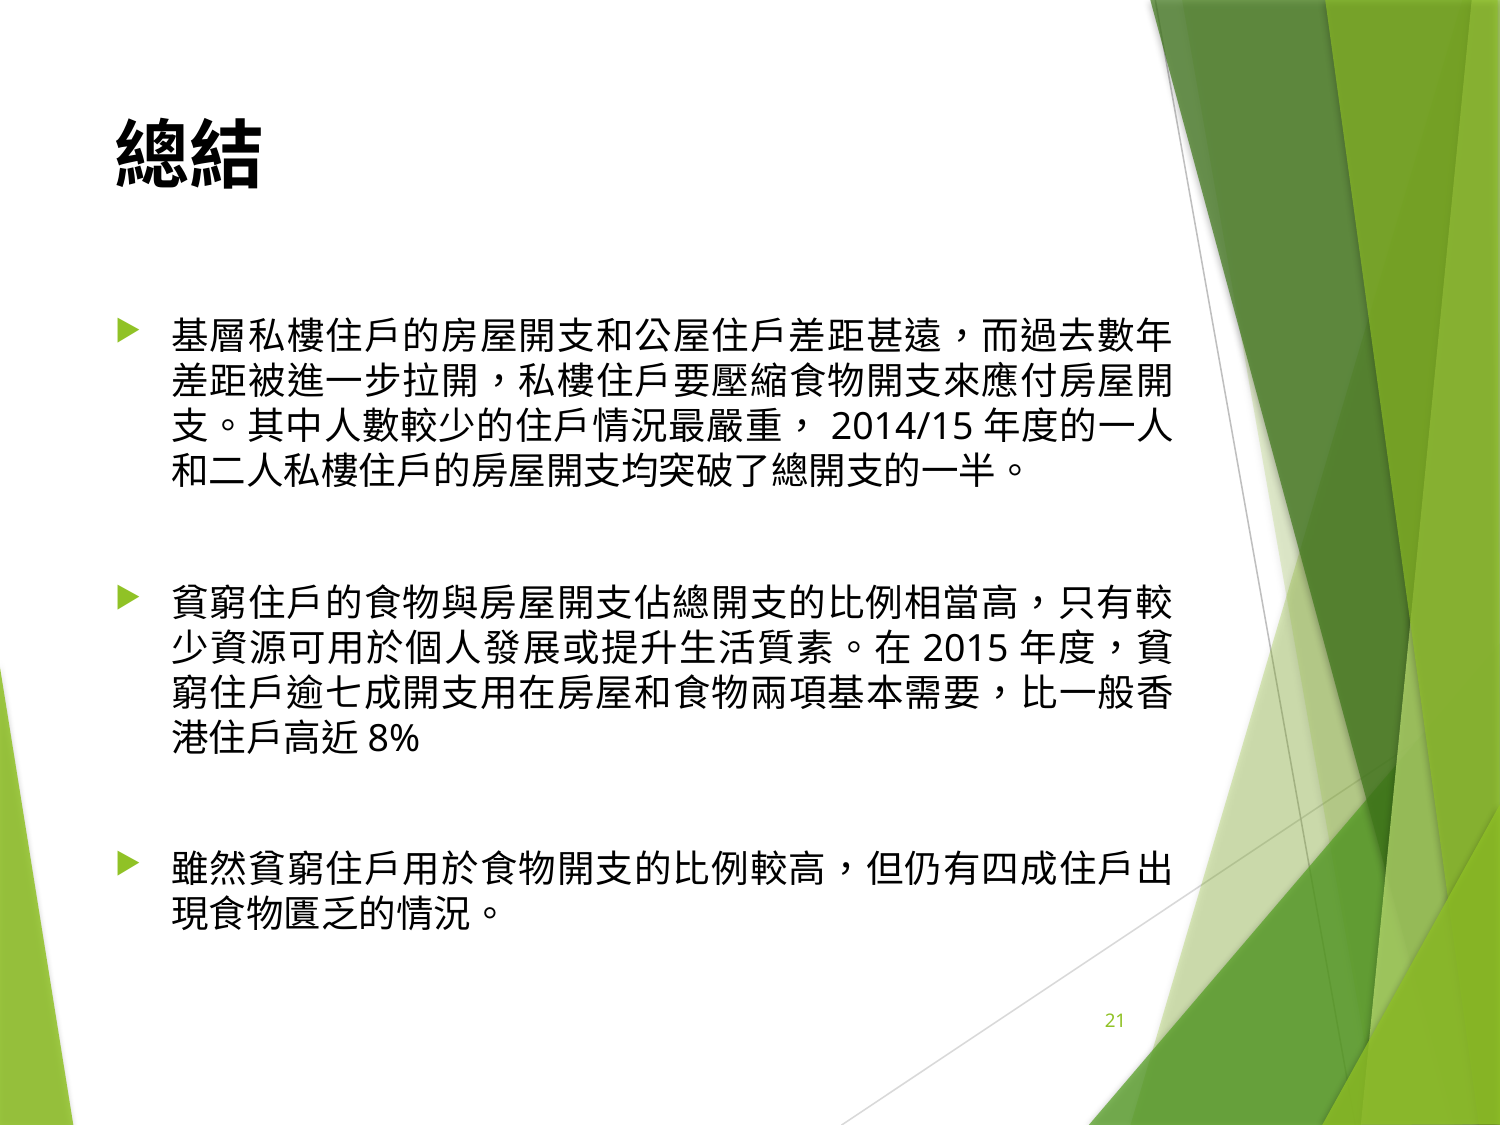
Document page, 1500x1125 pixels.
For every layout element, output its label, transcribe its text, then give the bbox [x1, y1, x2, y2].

slide_number 21 [1057, 991, 1142, 1051]
list 基層私樓住戶的房屋開支和公屋住戶差距甚遠，而過去數年差距被進一步拉開，私樓住戶要壓縮食物開支來應付房屋開支。其中人數較少的住戶情況最嚴重，2014/15年度的一人和二人私樓住戶的房屋開支均突破了總開支的一半。 貧窮住戶的食物與房屋開支佔總開支的比例相當高，只有較少資源可用於個人發展或提升生活質素。在2015年度，貧窮住戶逾七成開支用在房屋和食物兩項基本需要，比一般香港住戶高近8% 雖然貧窮住戶用於食物開支的比例較高，但仍有四成住戶出現食物匱乏的情況。 [99, 238, 1189, 992]
title 總結 [99, 99, 1142, 238]
